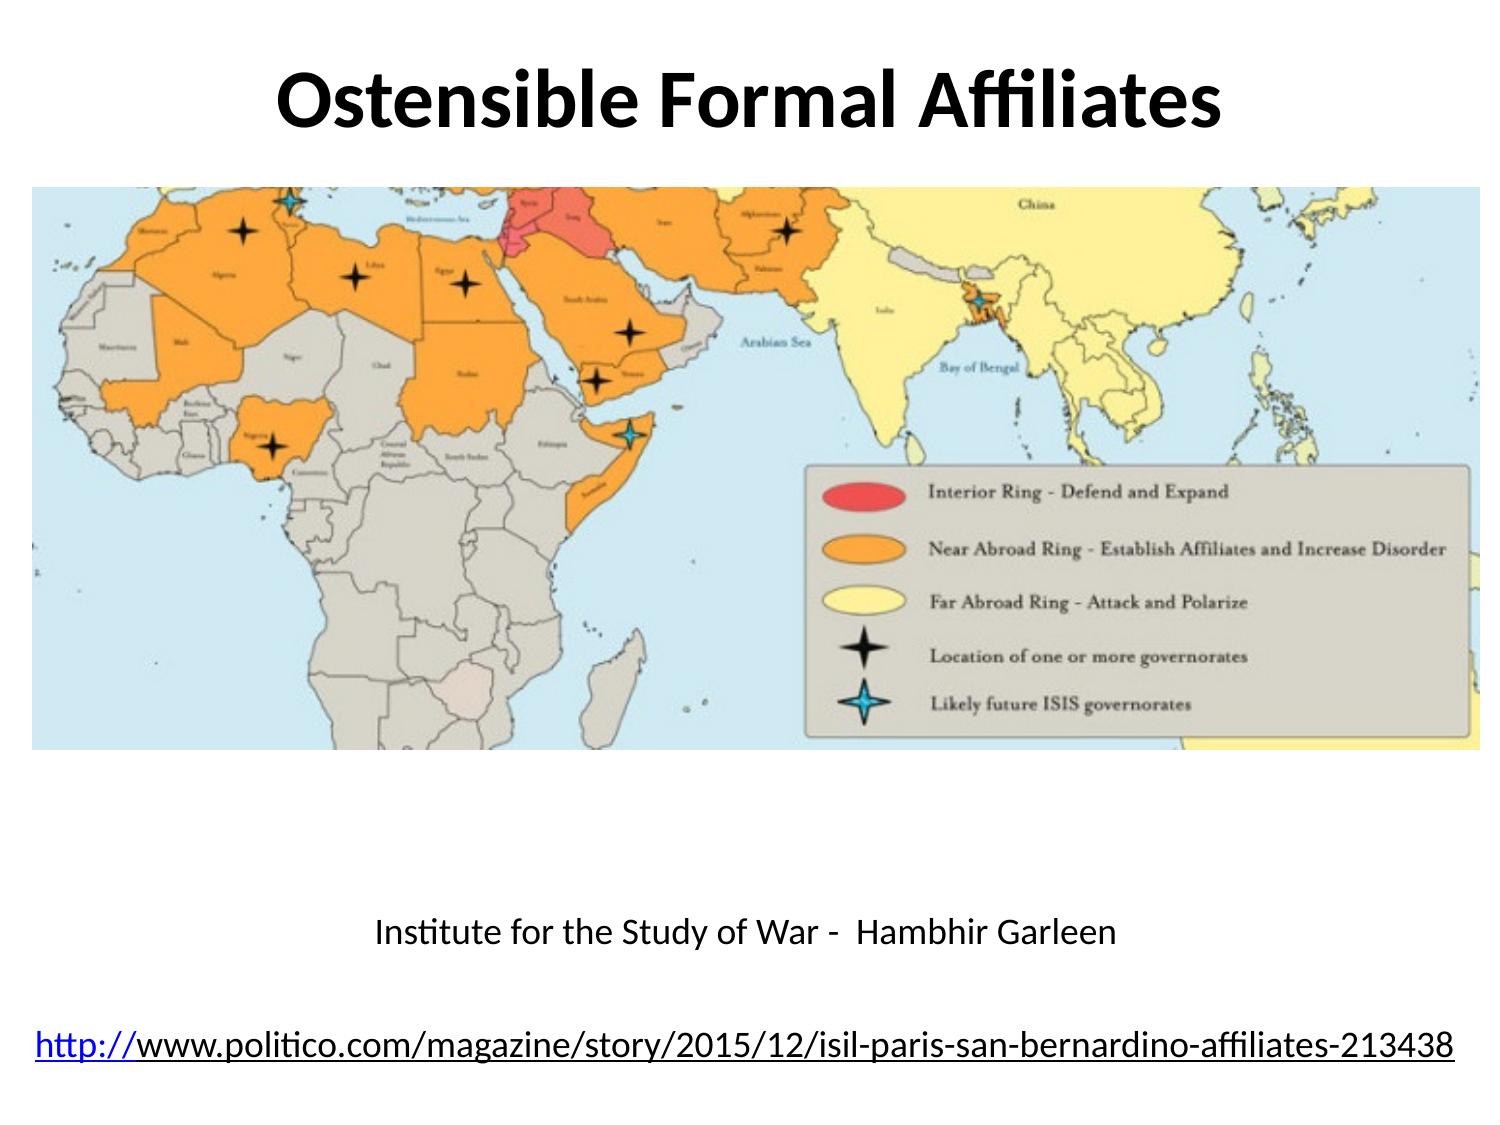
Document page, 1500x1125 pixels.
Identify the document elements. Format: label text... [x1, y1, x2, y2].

text_box Institute for the Study of War - Hambhir Garleen [359, 899, 1142, 960]
title Ostensible Formal Affiliates [75, 0, 1425, 185]
text_box http://www.politico.com/magazine/story/2015/12/isil-paris-san-bernardino-affiliates-213438 [0, 1012, 1500, 1073]
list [31, 187, 1481, 751]
